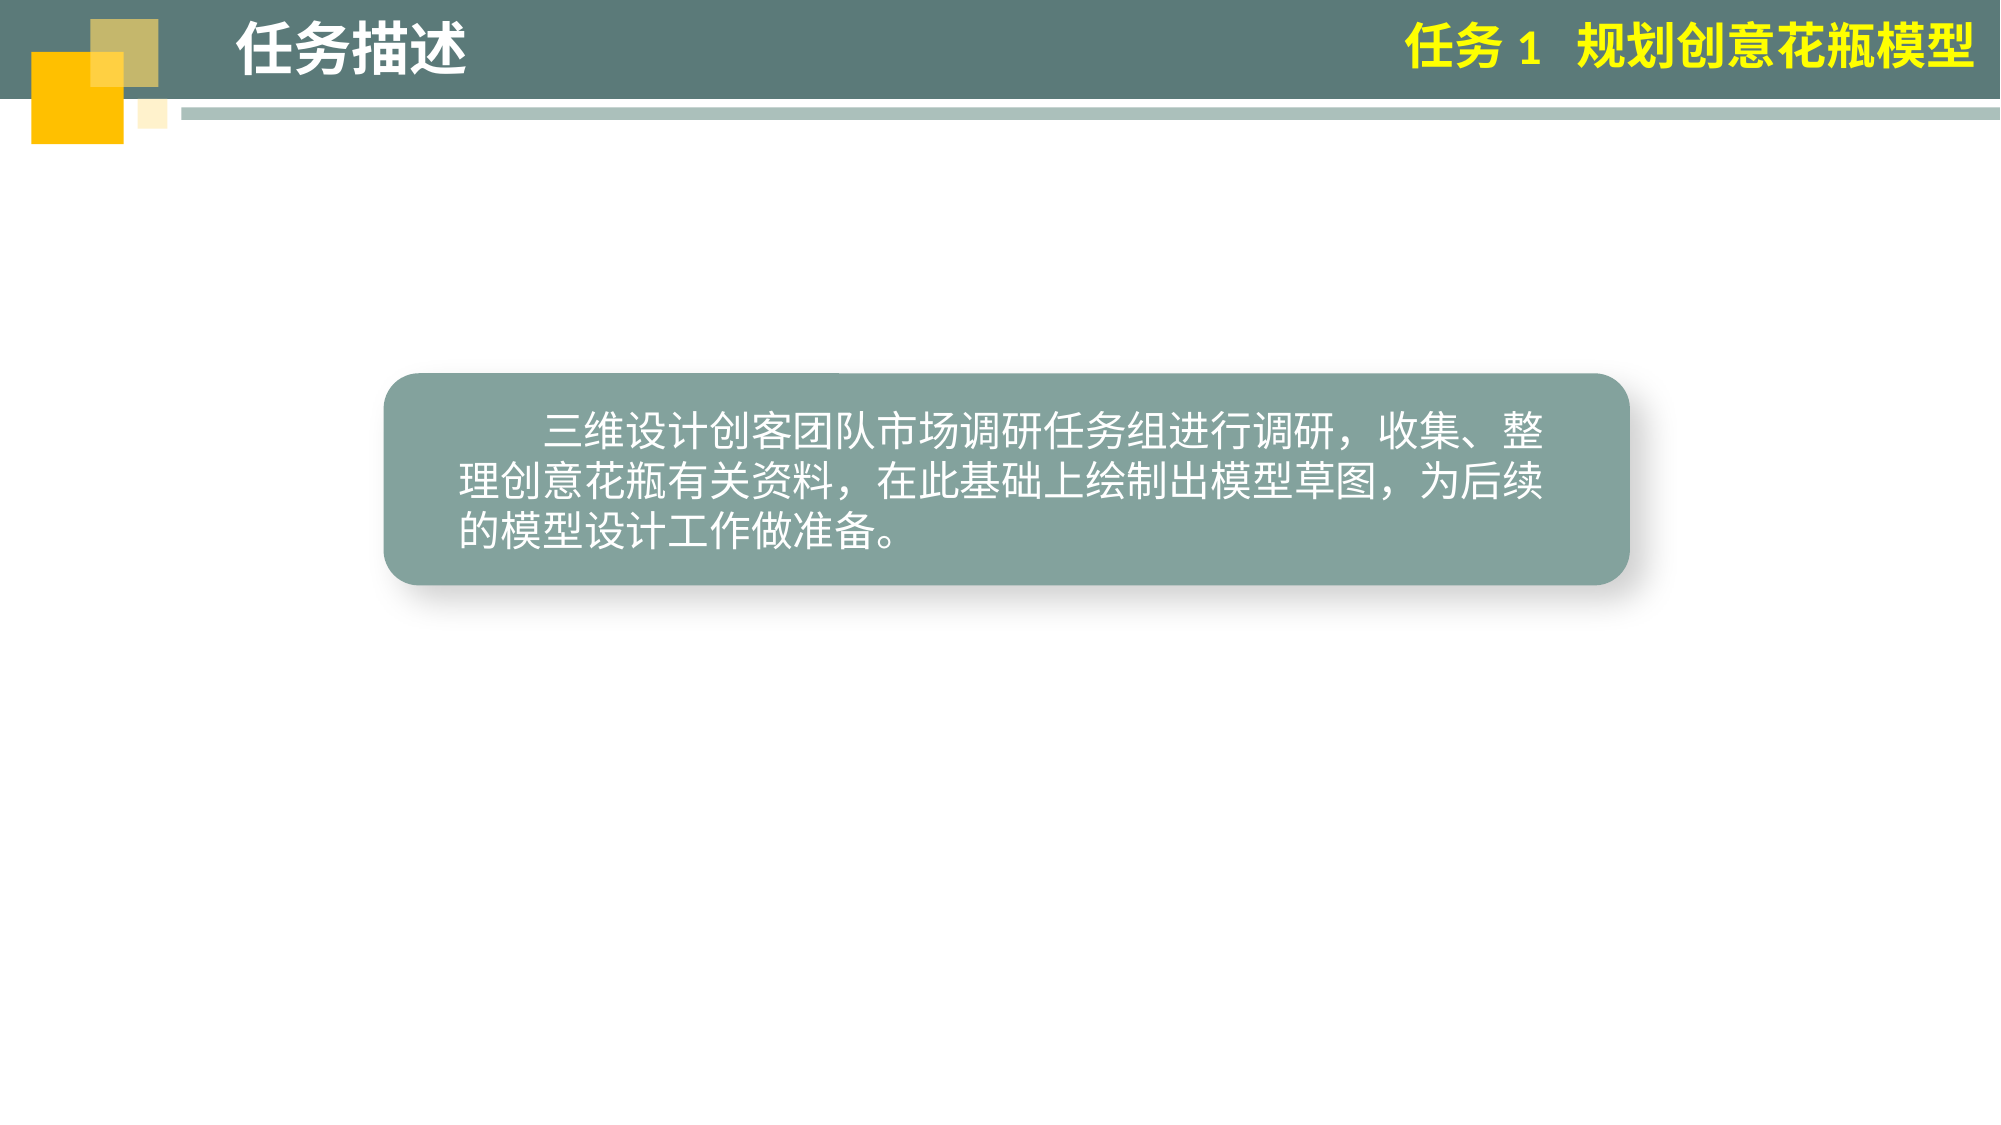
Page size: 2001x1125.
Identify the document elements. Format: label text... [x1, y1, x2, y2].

text_box [383, 373, 1630, 586]
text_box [0, 0, 2000, 145]
text_box 三维设计创客团队市场调研任务组进行调研，收集、整理创意花瓶有关资料，在此基础上绘制出模型草图，为后续的模型设计工作做准备。 [444, 397, 1593, 562]
